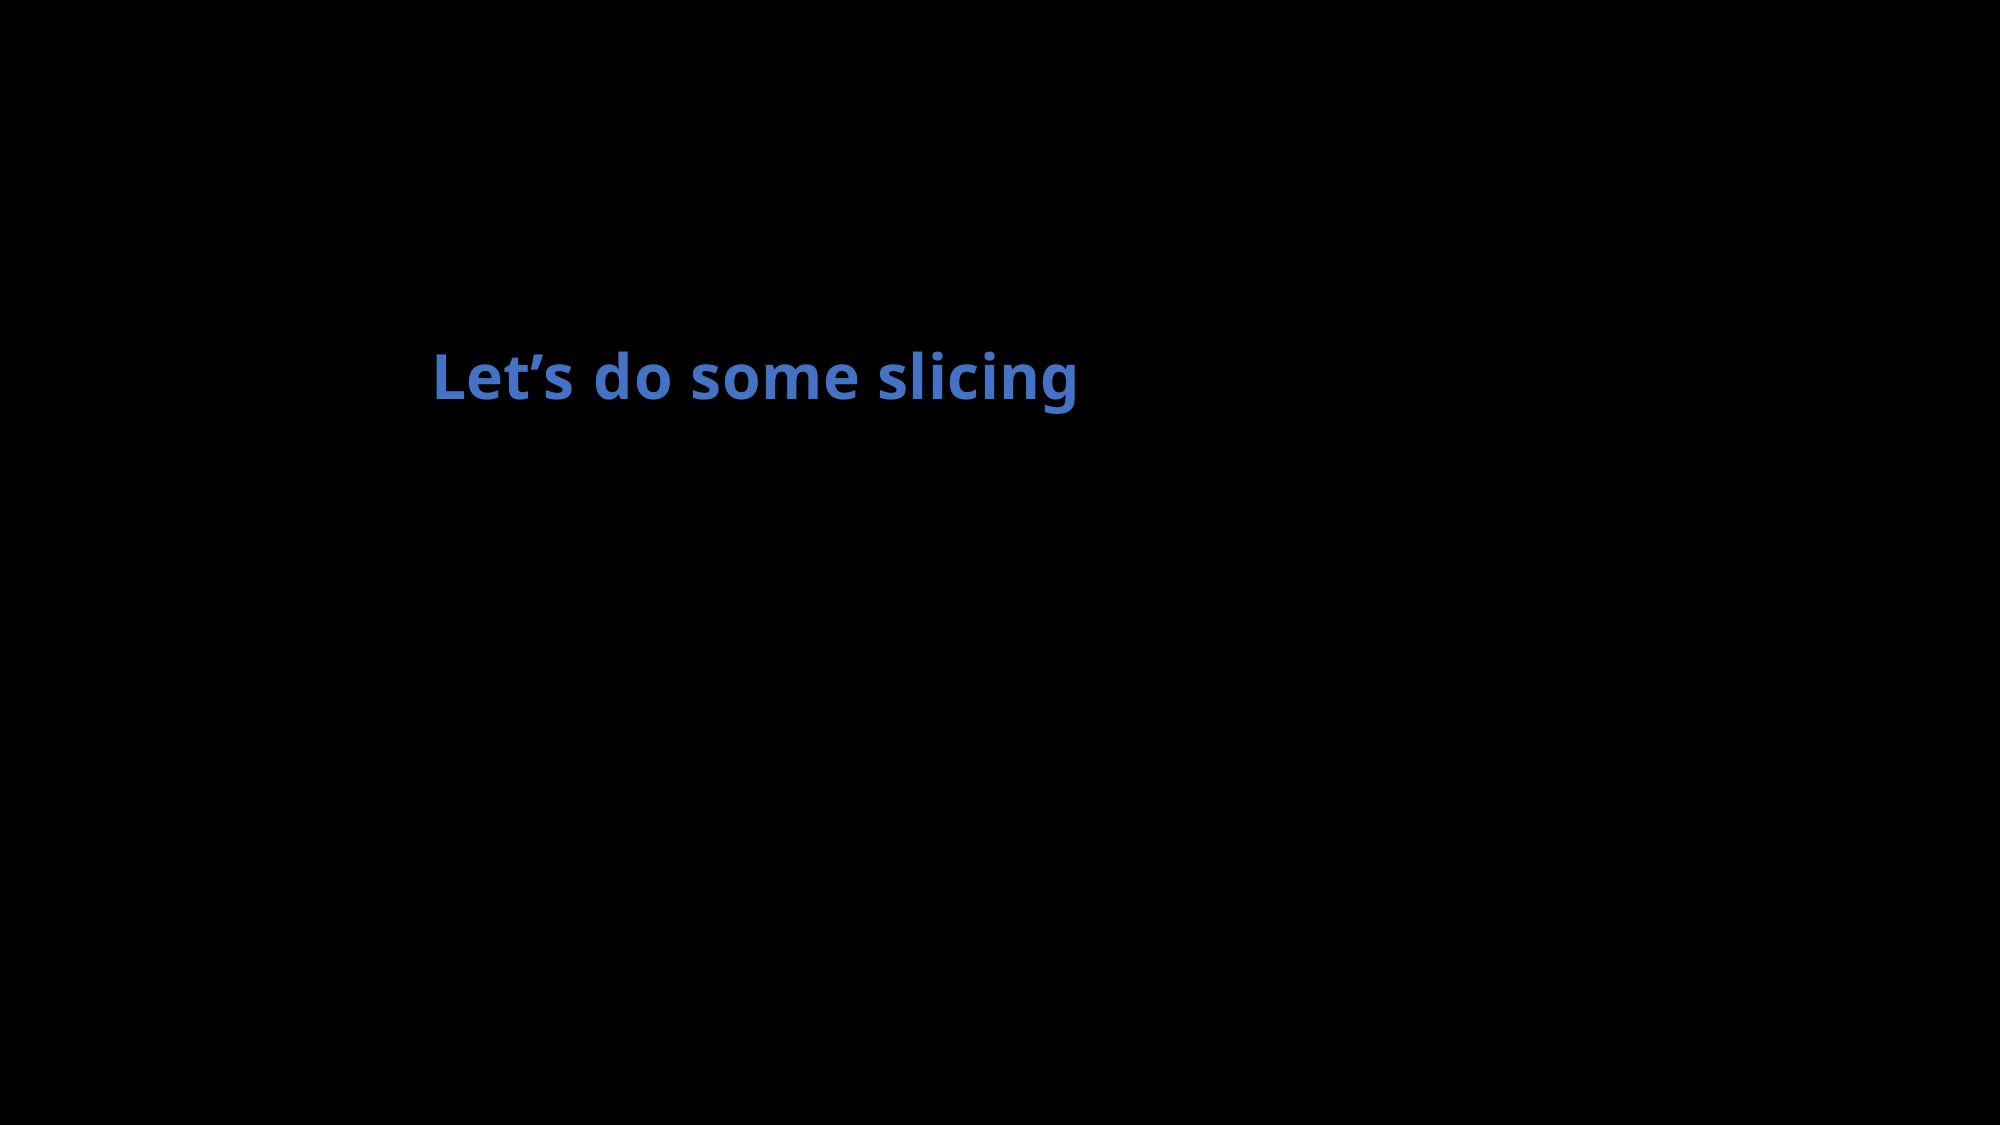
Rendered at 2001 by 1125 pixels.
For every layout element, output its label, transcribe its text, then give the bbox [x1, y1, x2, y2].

text_box Let’s do some slicing [426, 332, 1202, 413]
